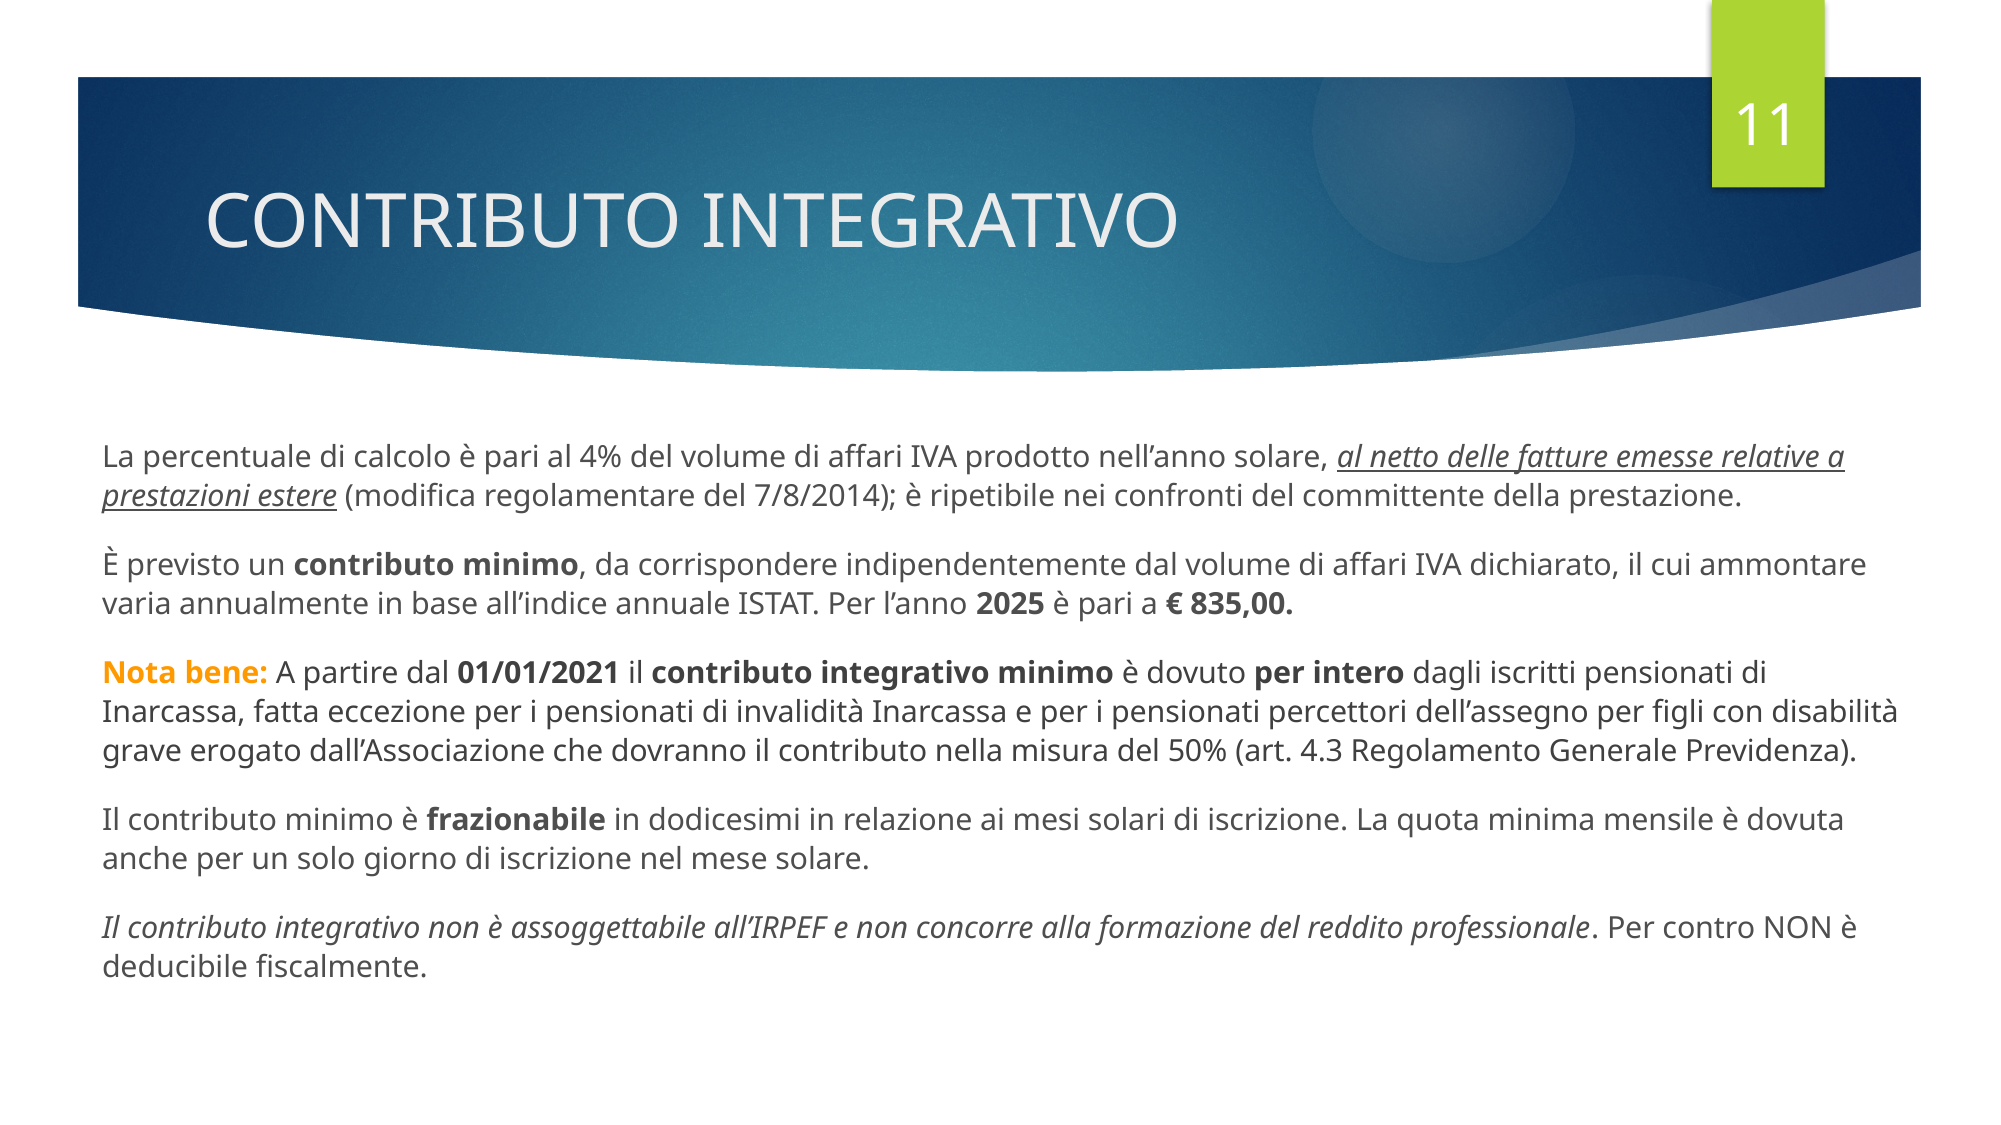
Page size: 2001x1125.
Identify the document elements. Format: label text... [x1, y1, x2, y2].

title CONTRIBUTO INTEGRATIVO [189, 159, 1627, 276]
list La percentuale di calcolo è pari al 4% del volume di affari IVA prodotto nell’anno solare, al netto delle fatture emesse relative a prestazioni estere (modifica regolamentare del 7/8/2014); è ripetibile nei confronti del committente della prestazione. È previsto un contributo minimo, da corrispondere indipendentemente dal volume di affari IVA dichiarato, il cui ammontare varia annualmente in base all’indice annuale ISTAT. Per l’anno 2025 è pari a € 835,00. Nota bene: A partire dal 01/01/2021 il contributo integrativo minimo è dovuto per intero dagli iscritti pensionati di Inarcassa, fatta eccezione per i pensionati di invalidità Inarcassa e per i pensionati percettori dell’assegno per figli con disabilità grave erogato dall’Associazione che dovranno il contributo nella misura del 50% (art. 4.3 Regolamento Generale Previdenza). Il contributo minimo è frazionabile in dodicesimi in relazione ai mesi solari di iscrizione. La quota minima mensile è dovuta anche per un solo giorno di iscrizione nel mese solare. Il contributo integrativo non è assoggettabile all’IRPEF e non concorre alla formazione del reddito professionale. Per contro NON è deducibile fiscalmente. [87, 427, 1922, 1030]
slide_number 11 [1698, 48, 1836, 175]
